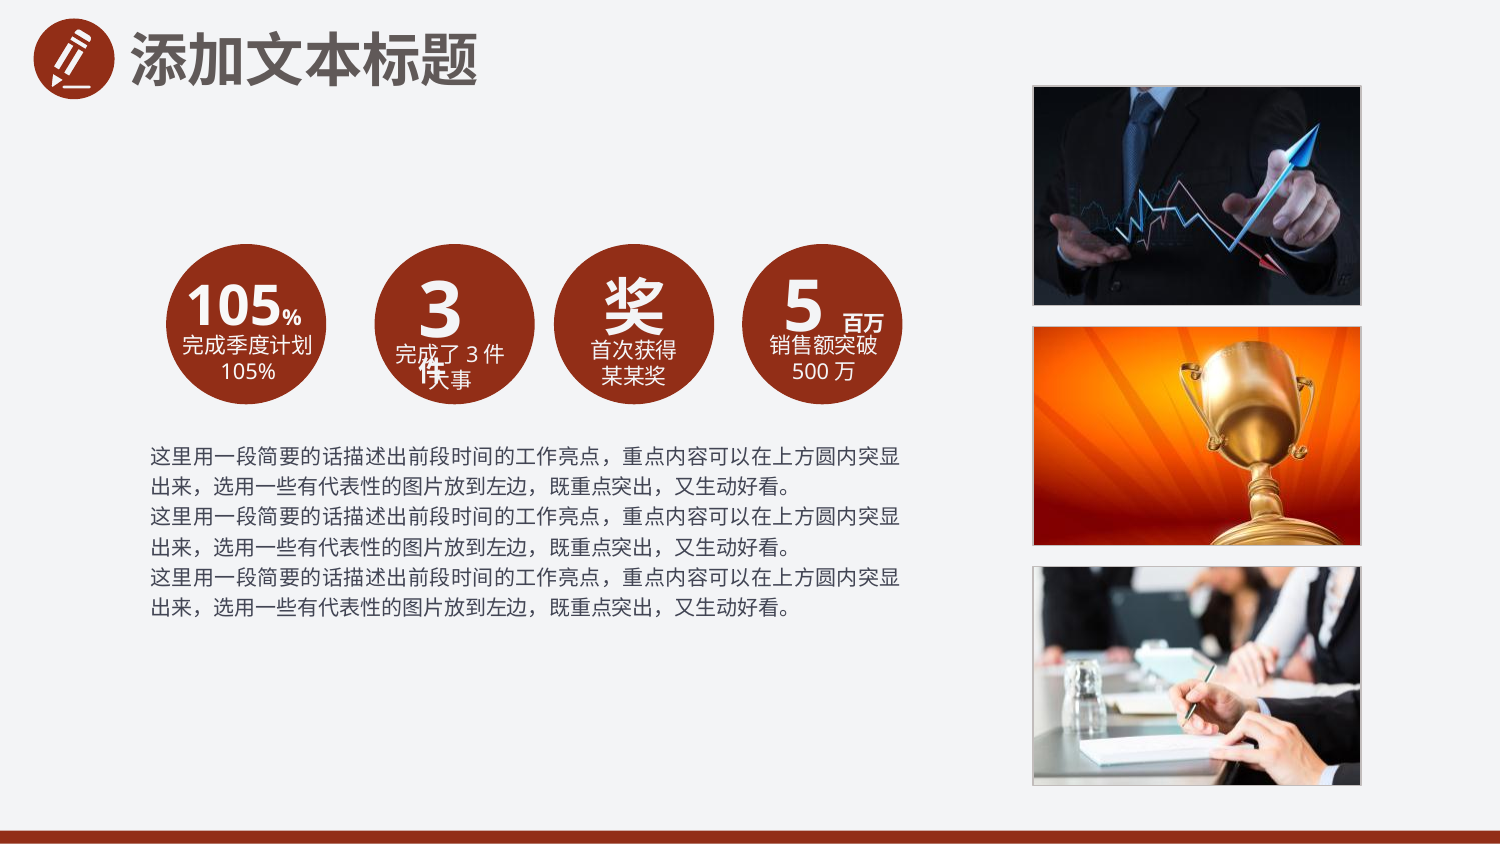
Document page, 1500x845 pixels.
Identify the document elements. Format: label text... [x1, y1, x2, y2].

text_box [779, 392, 865, 405]
text_box 3件 [404, 252, 521, 333]
text_box [742, 264, 769, 367]
text_box 5百万 [769, 252, 906, 354]
text_box [1033, 566, 1361, 786]
text_box 添加文本标题 [114, 15, 969, 101]
text_box [203, 392, 289, 405]
text_box [0, 830, 1500, 844]
text_box [1033, 86, 1361, 306]
text_box [432, 401, 478, 405]
text_box [419, 244, 490, 252]
text_box [787, 244, 858, 252]
text_box 这里用一段简要的话描述出前段时间的工作亮点，重点内容可以在上方圆内突显出来，选用一些有代表性的图片放到左边，既重点突出，又生动好看。 这里用一段简要的话描述出前段时间的工作亮点，重点内容可以在上方圆内突显出来，选用一些有代表性的图片放到左边，既重点突出，又生动好看。 这里用一段简要的话描述出前段时间的工作亮点，重点内容可以在上方圆内突显出来，选用一些有代表性的图片放到左边，既重点突出，又生动好看。 [135, 430, 917, 658]
text_box [521, 279, 535, 369]
text_box 奖 [588, 260, 684, 329]
text_box 首次获得 某某奖 [575, 329, 693, 397]
text_box 完成了3件 大事 [380, 333, 521, 401]
text_box 105% [170, 262, 324, 324]
text_box [600, 397, 668, 405]
text_box [195, 244, 297, 262]
text_box [553, 244, 683, 379]
text_box [166, 299, 170, 336]
text_box [33, 18, 115, 100]
text_box [1033, 326, 1361, 546]
text_box [684, 261, 715, 379]
text_box [374, 262, 404, 353]
text_box 完成季度计划 105% [167, 324, 329, 392]
text_box 销售额突破 500万 [754, 324, 894, 392]
